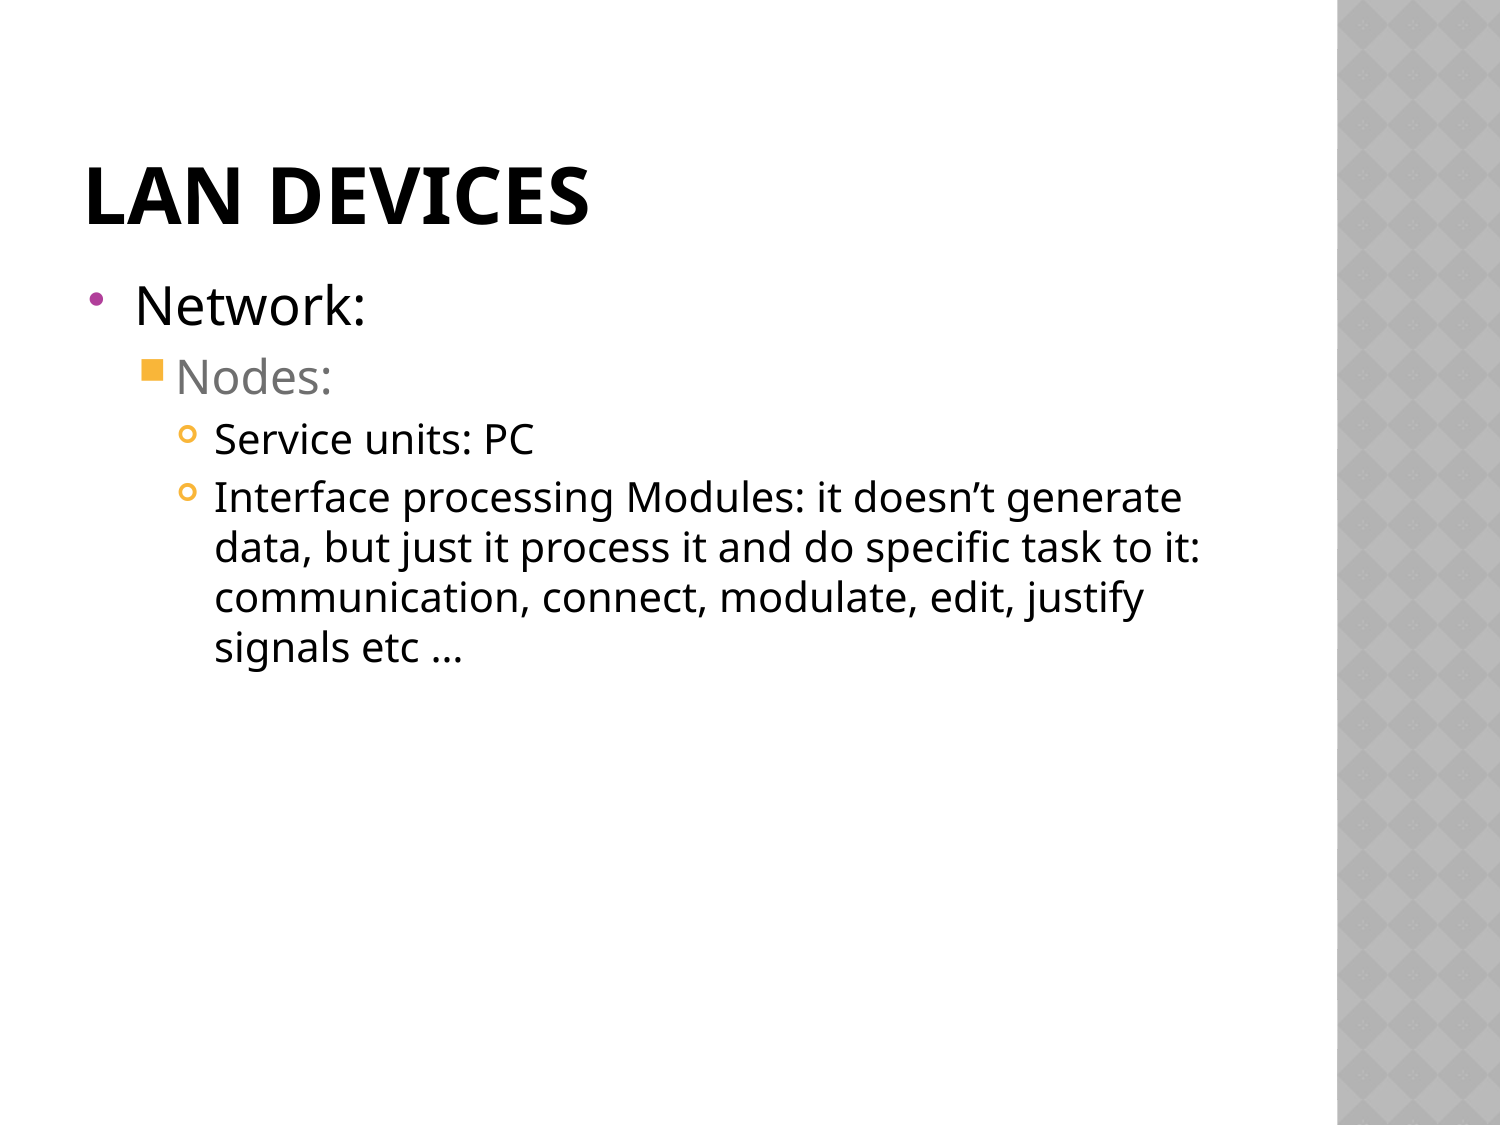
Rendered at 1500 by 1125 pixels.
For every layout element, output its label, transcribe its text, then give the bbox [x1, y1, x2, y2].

list Network: Nodes: Service units: PC Interface processing Modules: it doesn’t generate data, but just it process it and do specific task to it: communication, connect, modulate, edit, justify signals etc … [75, 264, 1263, 1059]
title Lan devices [75, 52, 1263, 240]
